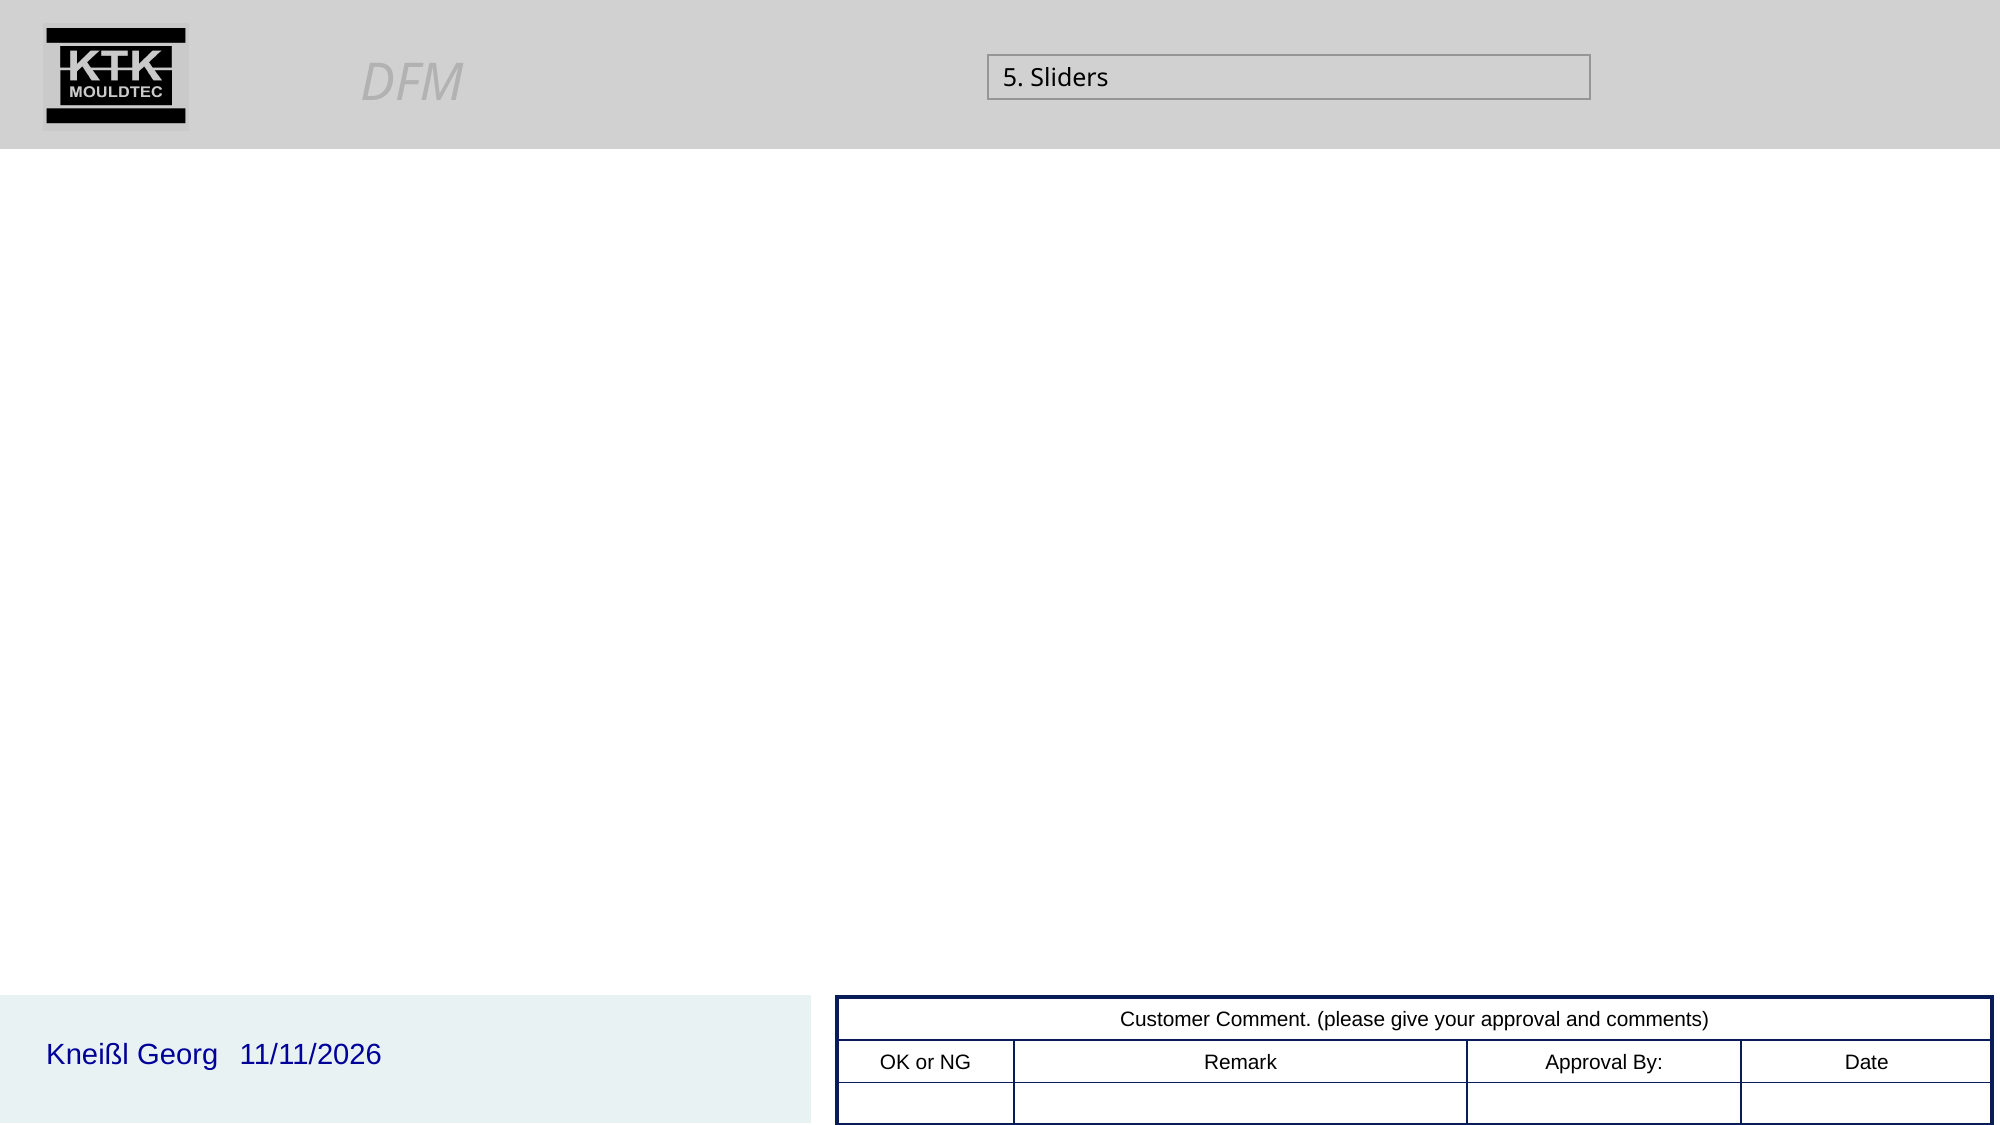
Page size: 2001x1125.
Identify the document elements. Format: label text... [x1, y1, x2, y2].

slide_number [188, 1027, 433, 1106]
text_box 5. Sliders [988, 54, 1591, 100]
